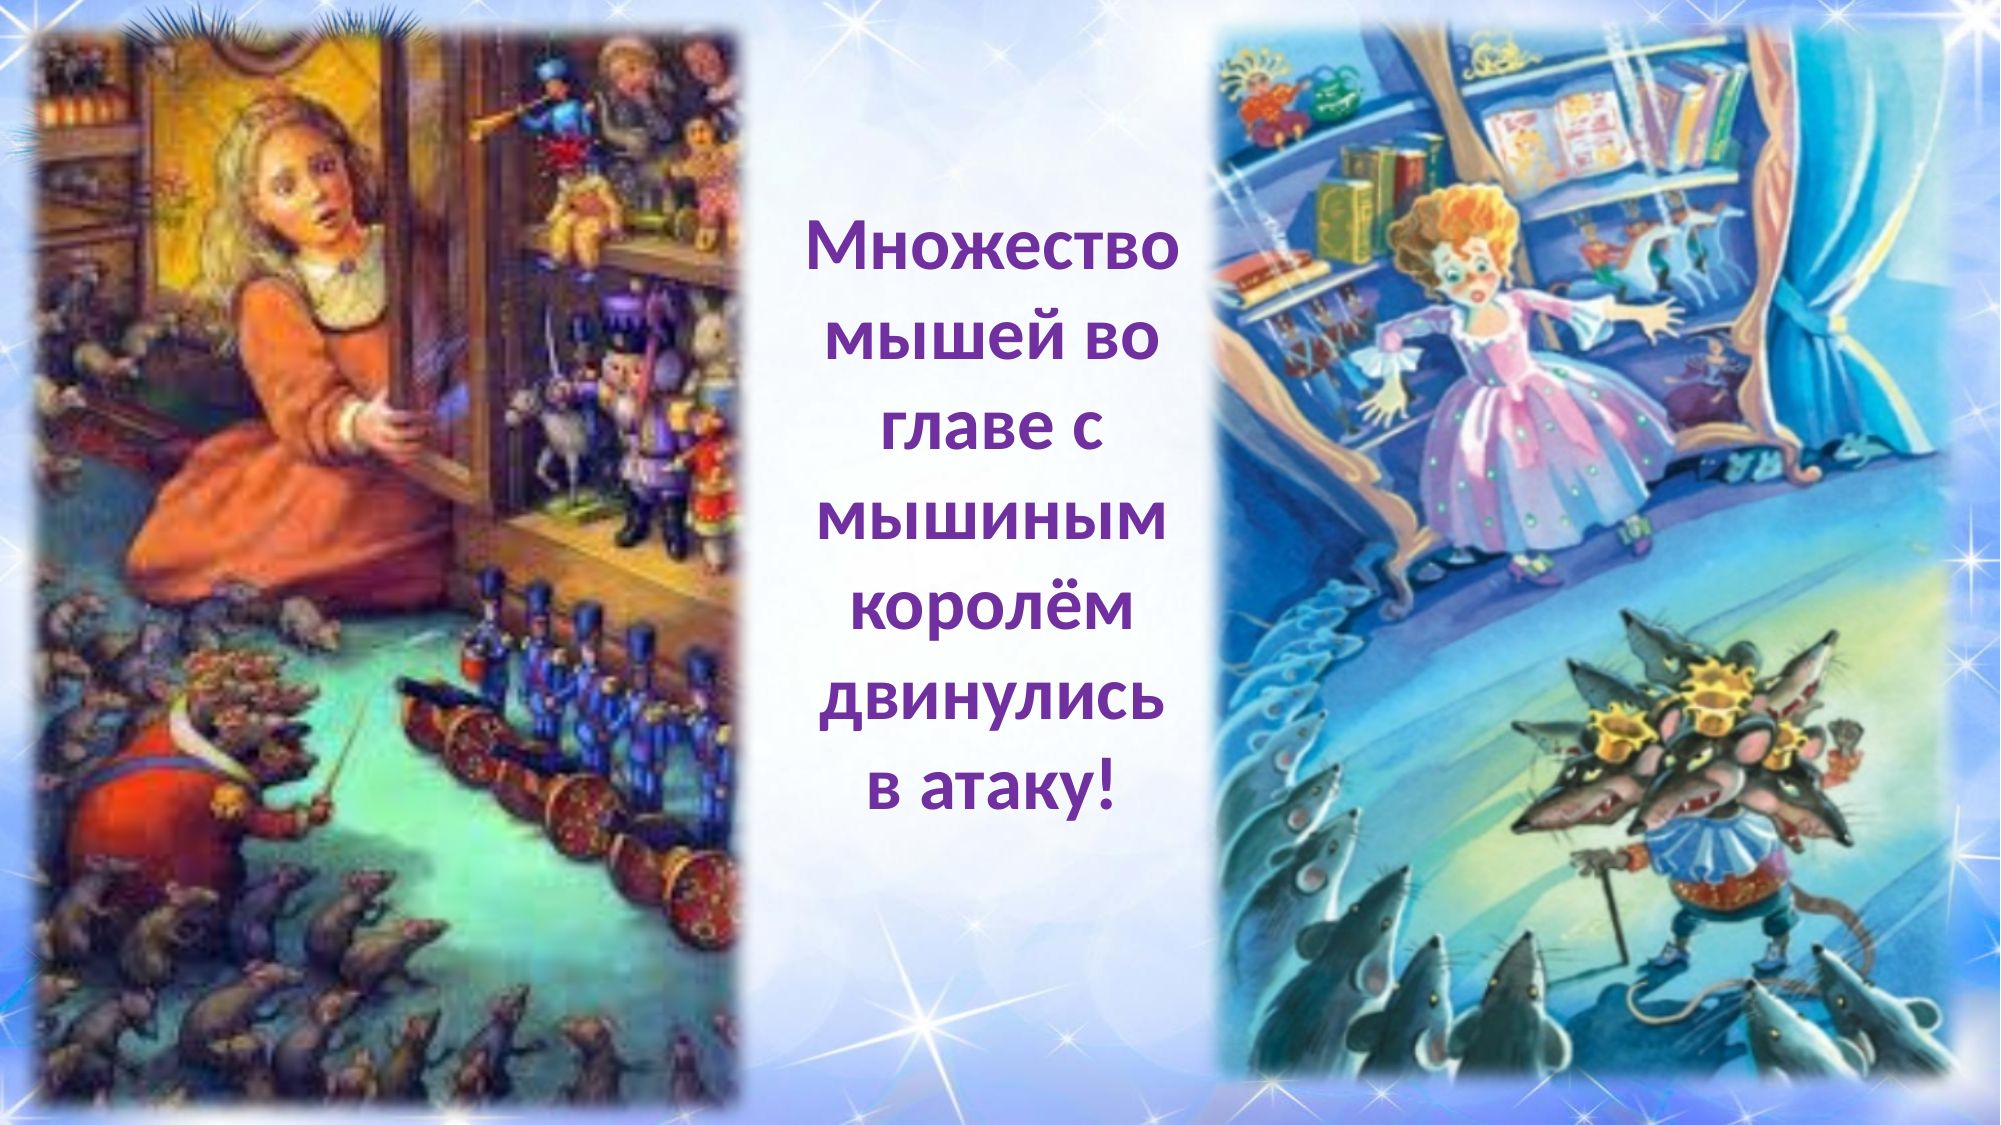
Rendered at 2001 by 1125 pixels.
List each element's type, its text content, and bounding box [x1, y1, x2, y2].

picture [0, 0, 2000, 1125]
text_box Множество мышей во главе с мышиным королём двинулись в атаку! [785, 187, 1194, 832]
